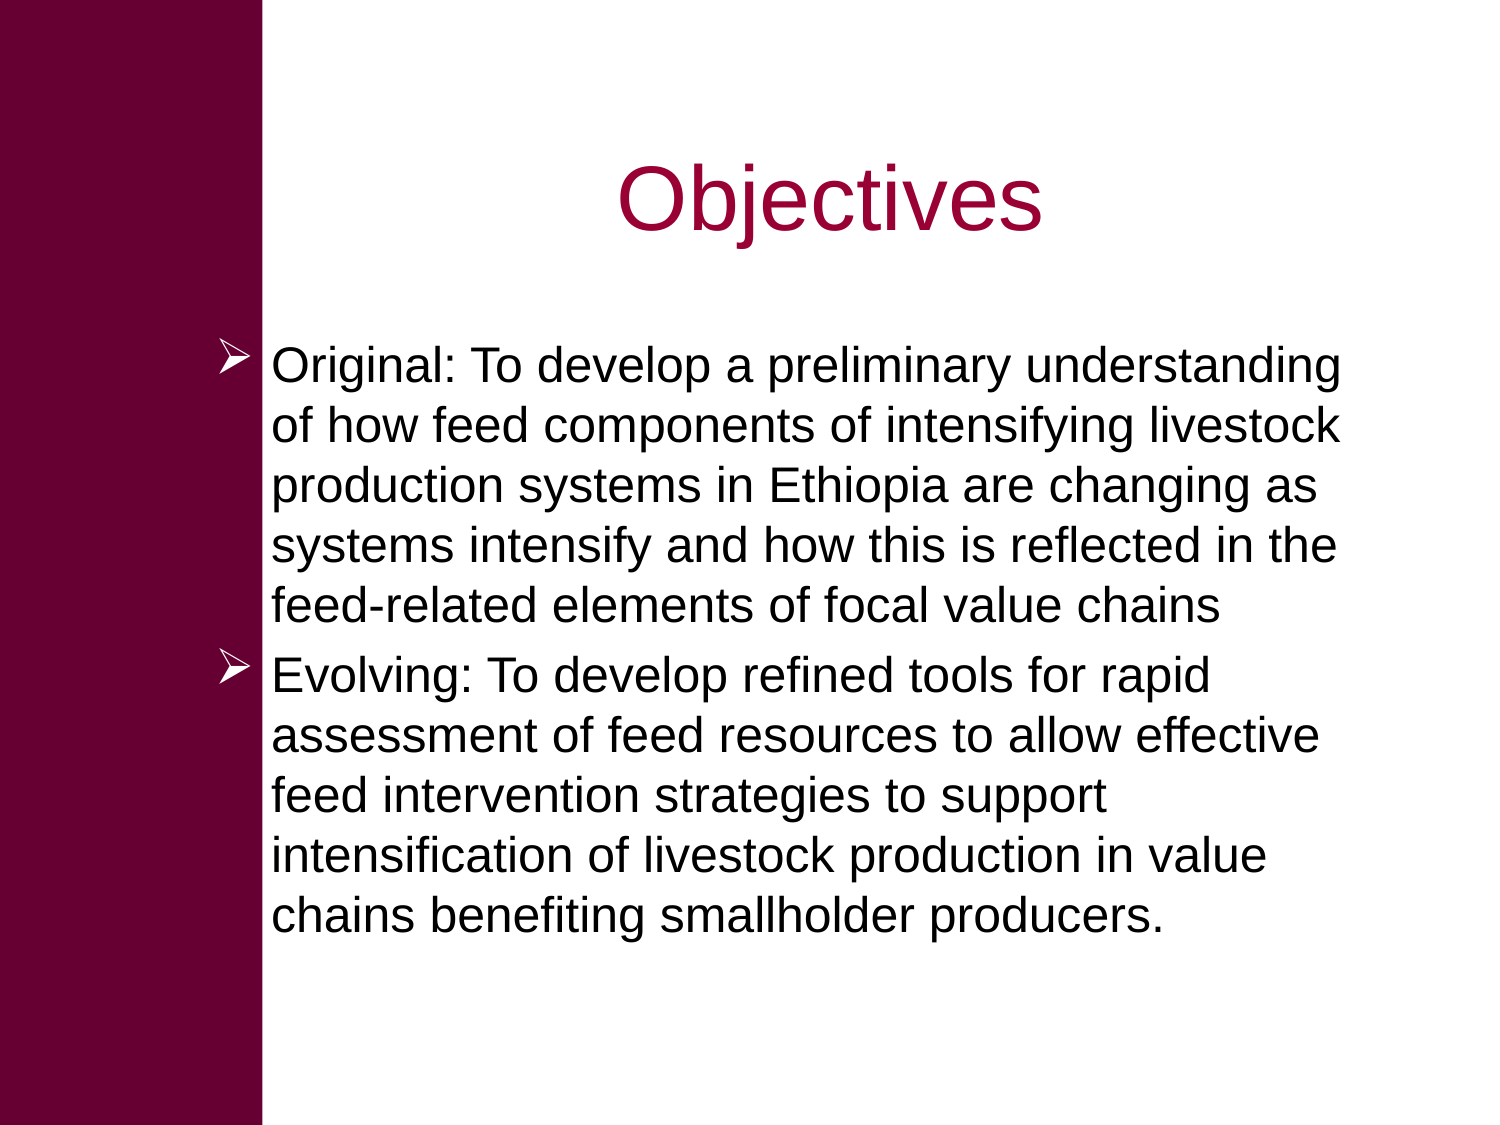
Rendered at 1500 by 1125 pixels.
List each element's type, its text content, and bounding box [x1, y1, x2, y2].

title Objectives [274, 99, 1388, 288]
list Original: To develop a preliminary understanding of how feed components of intensifying livestock production systems in Ethiopia are changing as systems intensify and how this is reflected in the feed-related elements of focal value chains Evolving: To develop refined tools for rapid assessment of feed resources to allow effective feed intervention strategies to support intensification of livestock production in value chains benefiting smallholder producers. [199, 324, 1401, 1001]
